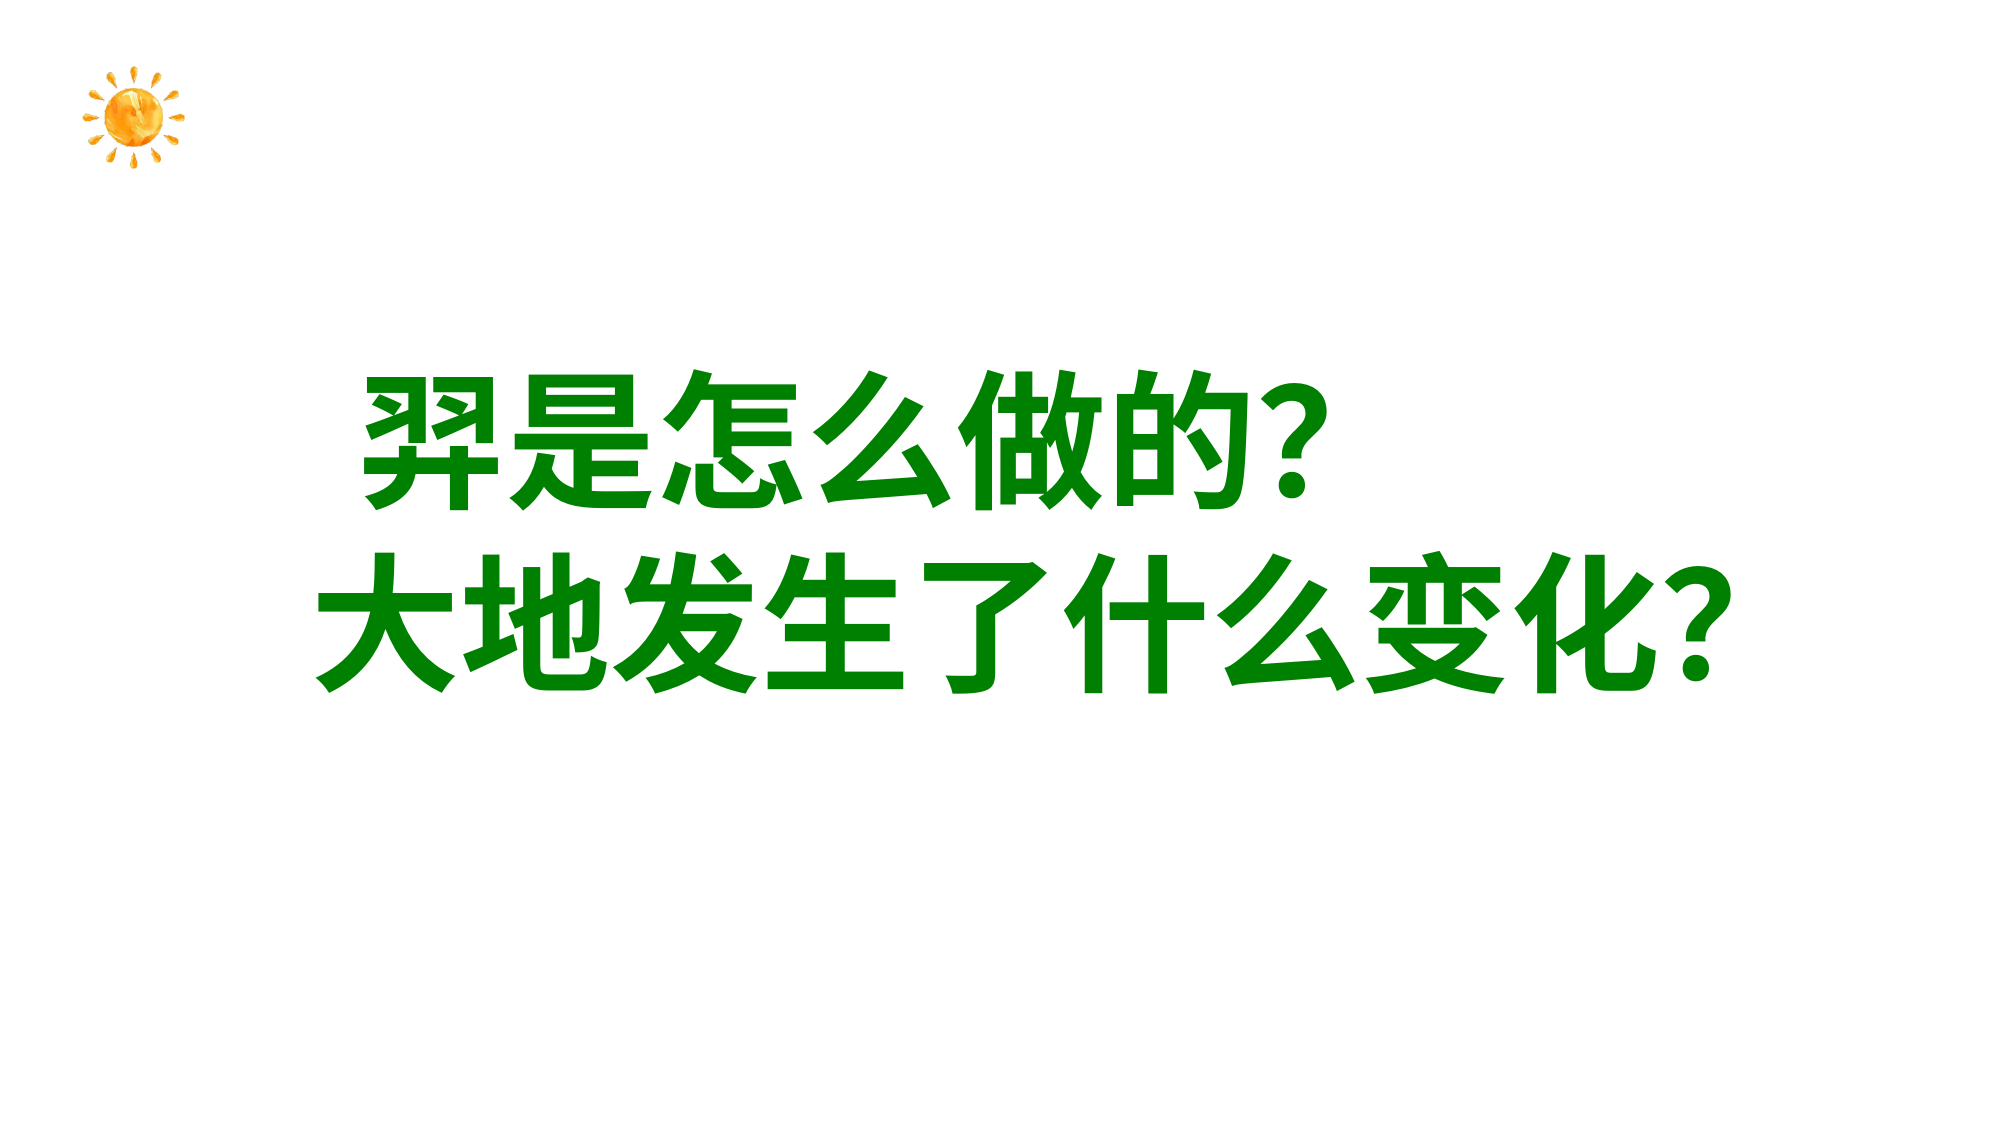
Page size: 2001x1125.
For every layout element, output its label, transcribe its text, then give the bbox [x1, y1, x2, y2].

list 羿是怎么做的？ 大地发生了什么变化？ [295, 360, 1955, 765]
picture [82, 66, 185, 169]
